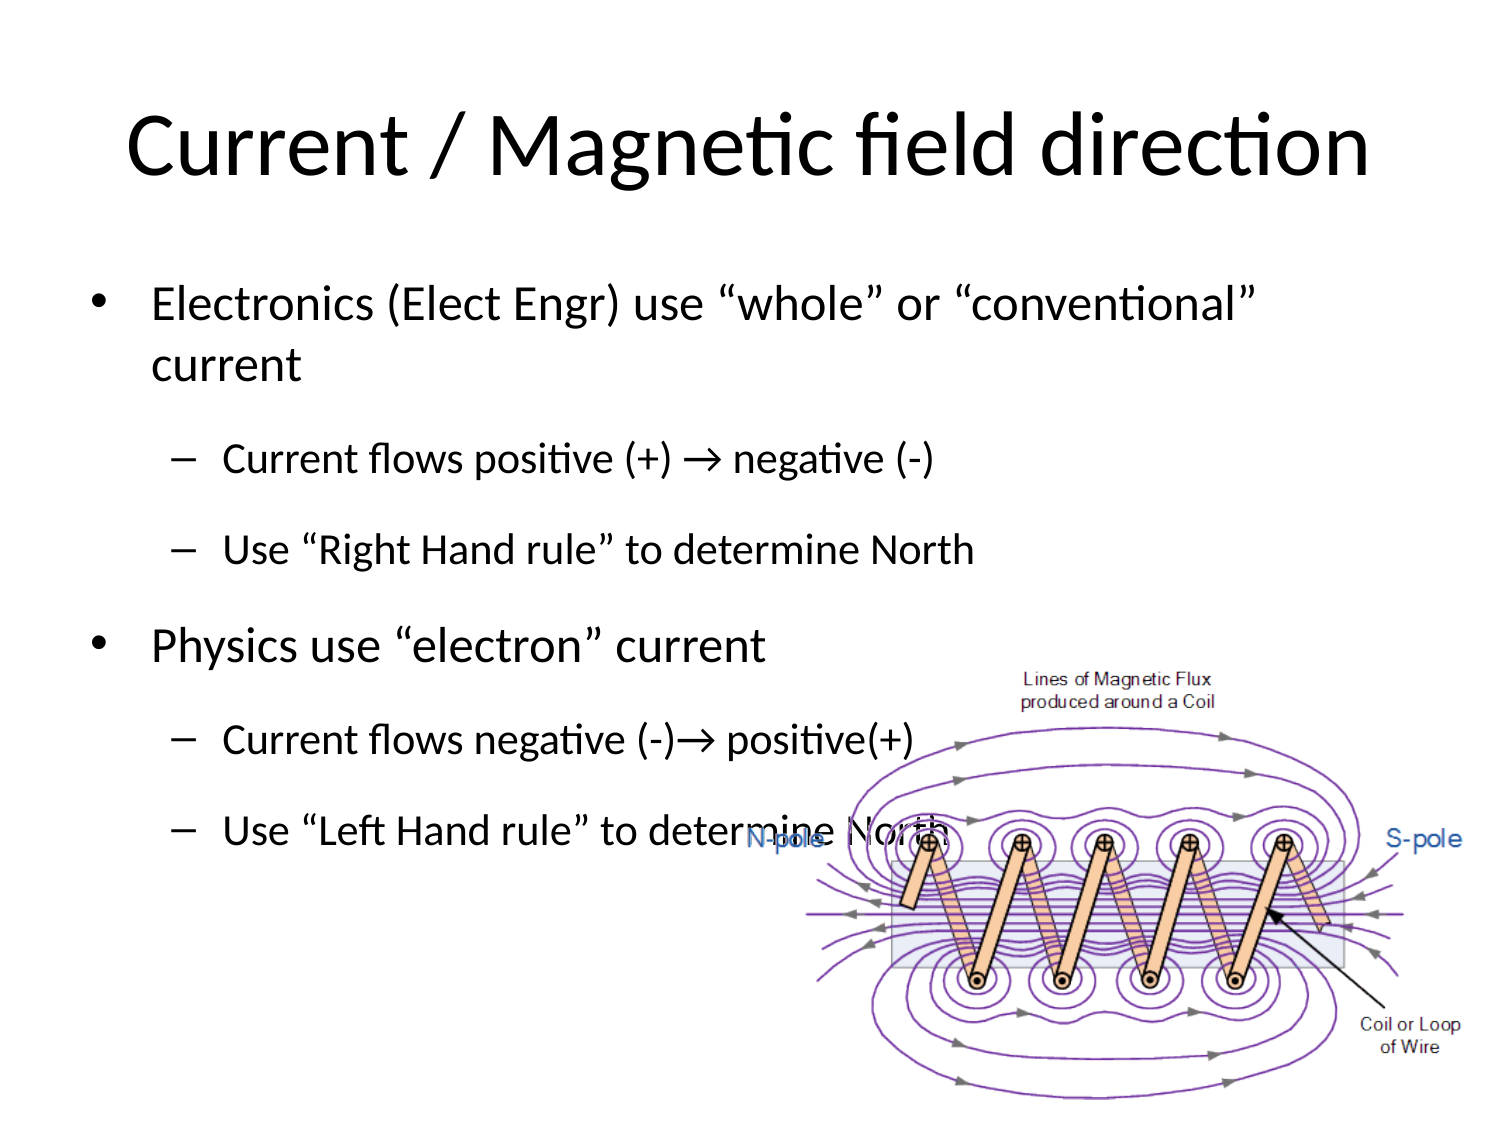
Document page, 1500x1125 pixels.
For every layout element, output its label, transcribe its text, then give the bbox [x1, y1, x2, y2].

title Current / Magnetic field direction [75, 45, 1425, 233]
list Electronics (Elect Engr) use “whole” or “conventional” current Current flows positive (+) → negative (-) Use “Right Hand rule” to determine North Physics use “electron” current Current flows negative (-)→ positive(+) Use “Left Hand rule” to determine North [75, 262, 1425, 863]
picture [746, 666, 1463, 1101]
